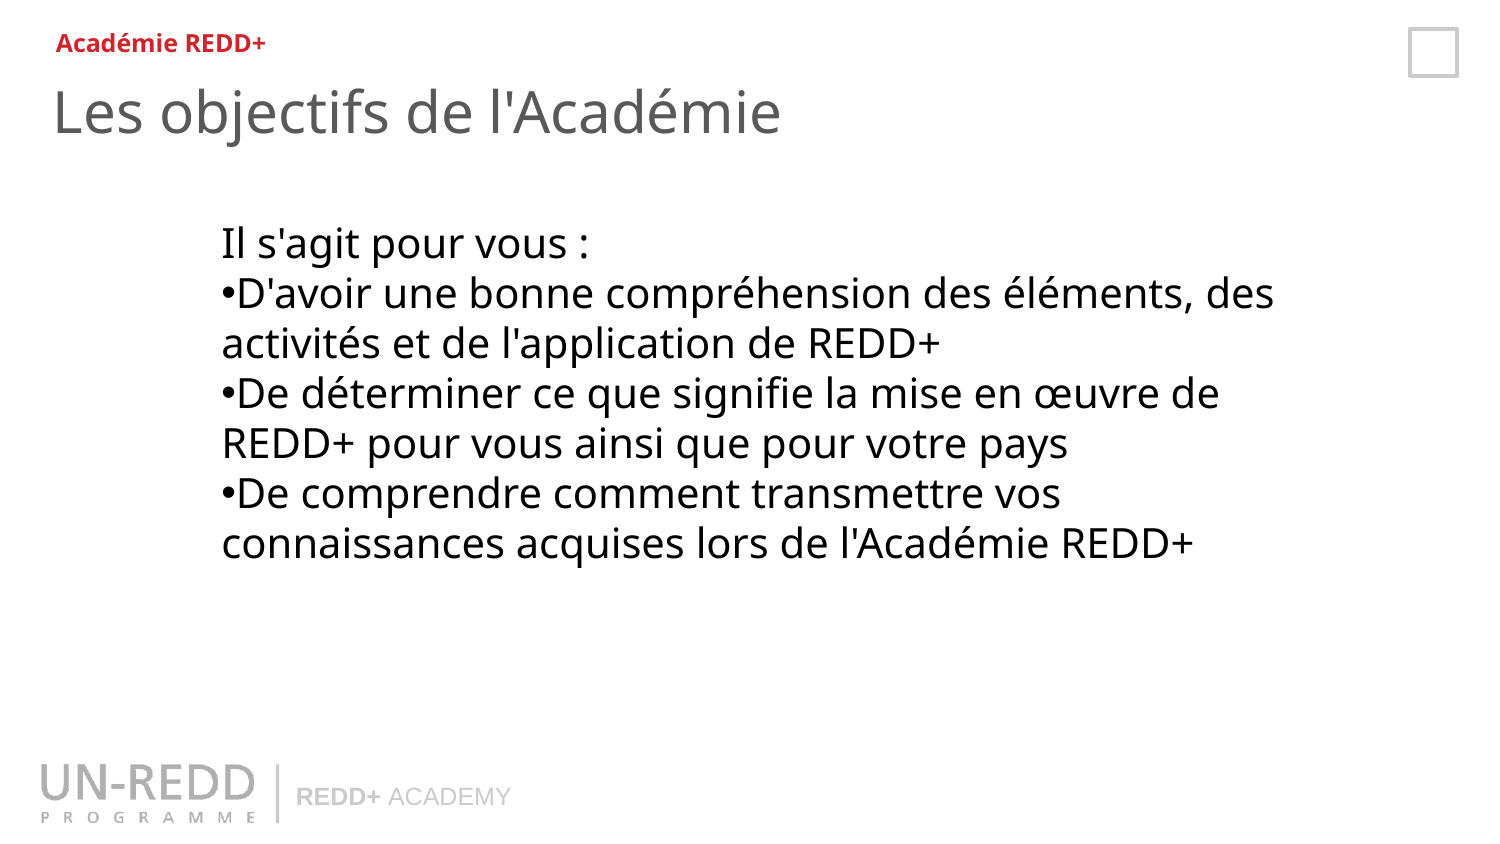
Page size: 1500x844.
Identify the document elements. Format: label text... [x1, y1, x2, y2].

text_box Les objectifs de l'Académie [38, 67, 1294, 186]
text_box Il s'agit pour vous : D'avoir une bonne compréhension des éléments, des activités et de l'application de REDD+ De déterminer ce que signifie la mise en œuvre de REDD+ pour vous ainsi que pour votre pays De comprendre comment transmettre vos connaissances acquises lors de l'Académie REDD+ [206, 209, 1329, 753]
picture [41, 764, 254, 823]
text_box Académie REDD+ [41, 20, 821, 68]
